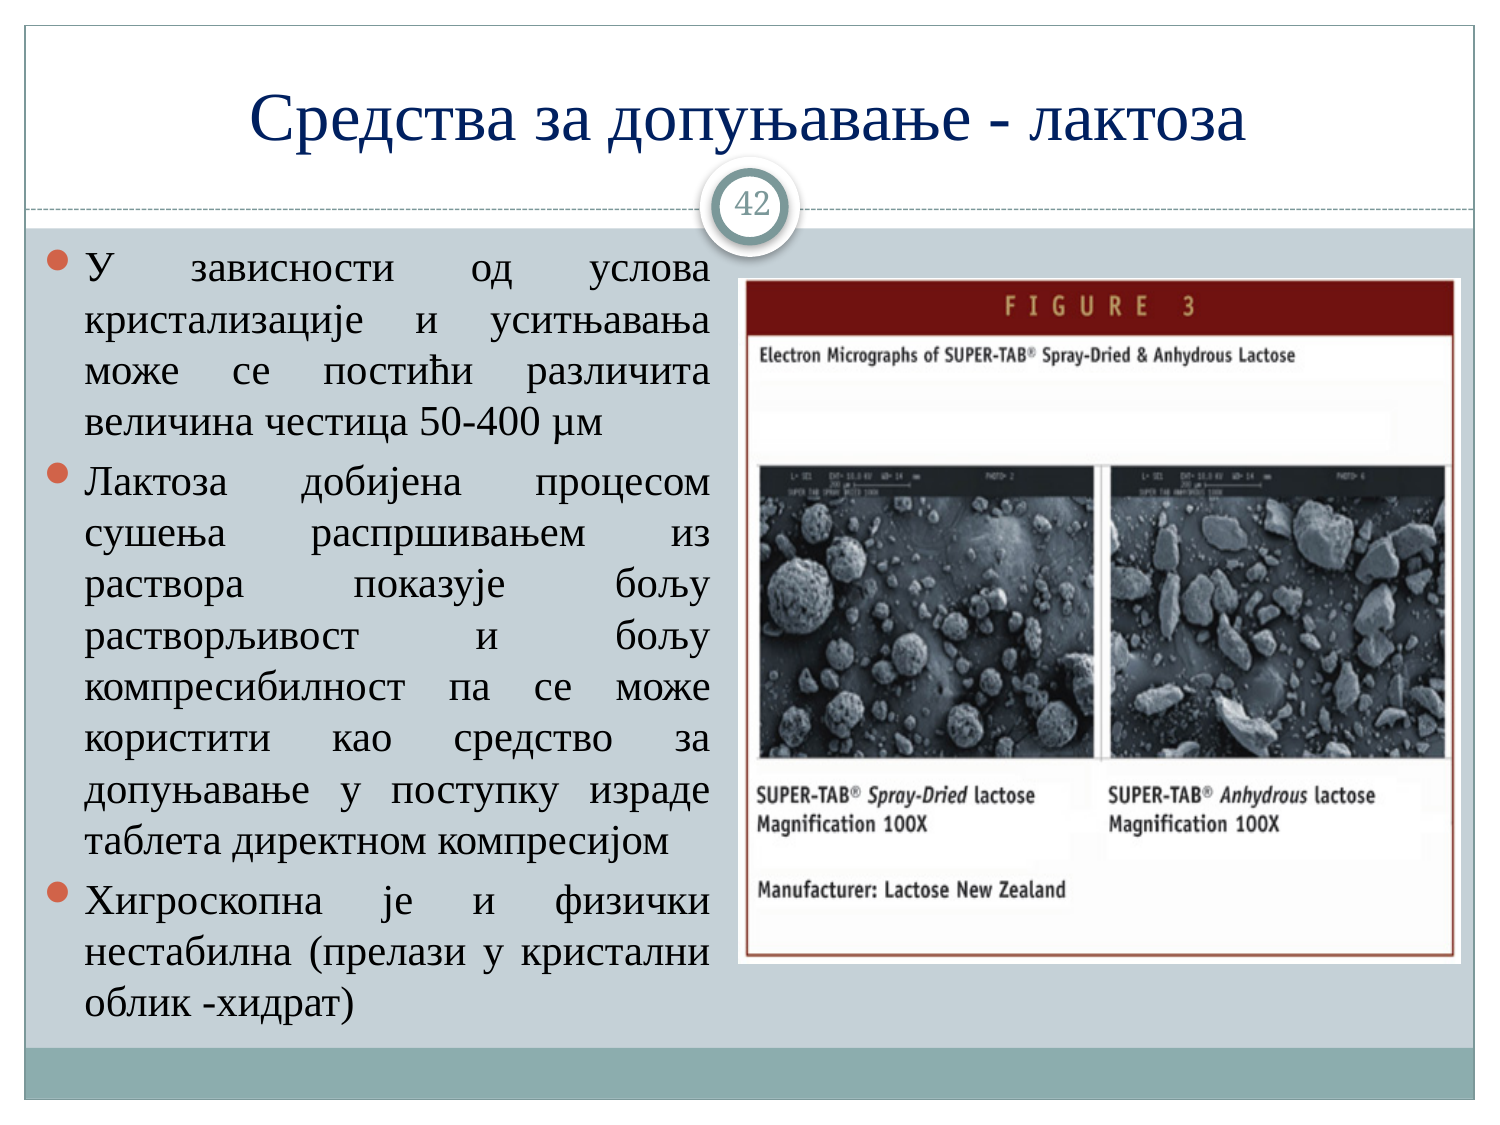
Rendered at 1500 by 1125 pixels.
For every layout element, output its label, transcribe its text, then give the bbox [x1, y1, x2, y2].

slide_number 42 [715, 168, 791, 241]
picture [737, 278, 1461, 965]
title Средства за допуњавање - лактоза [49, 37, 1450, 162]
list У зависности од услова кристализације и уситњавања може се постићи различита величина честица 50-400 µм Лактоза добијена процесом сушења распршивањем из раствора показује бољу растворљивост и бољу компресибилност па се може користити као средство за допуњавање у поступку израде таблета директном компресијом Хигроскопна је и физички нестабилна (прелази у кристални облик -хидрат) [29, 231, 727, 1047]
